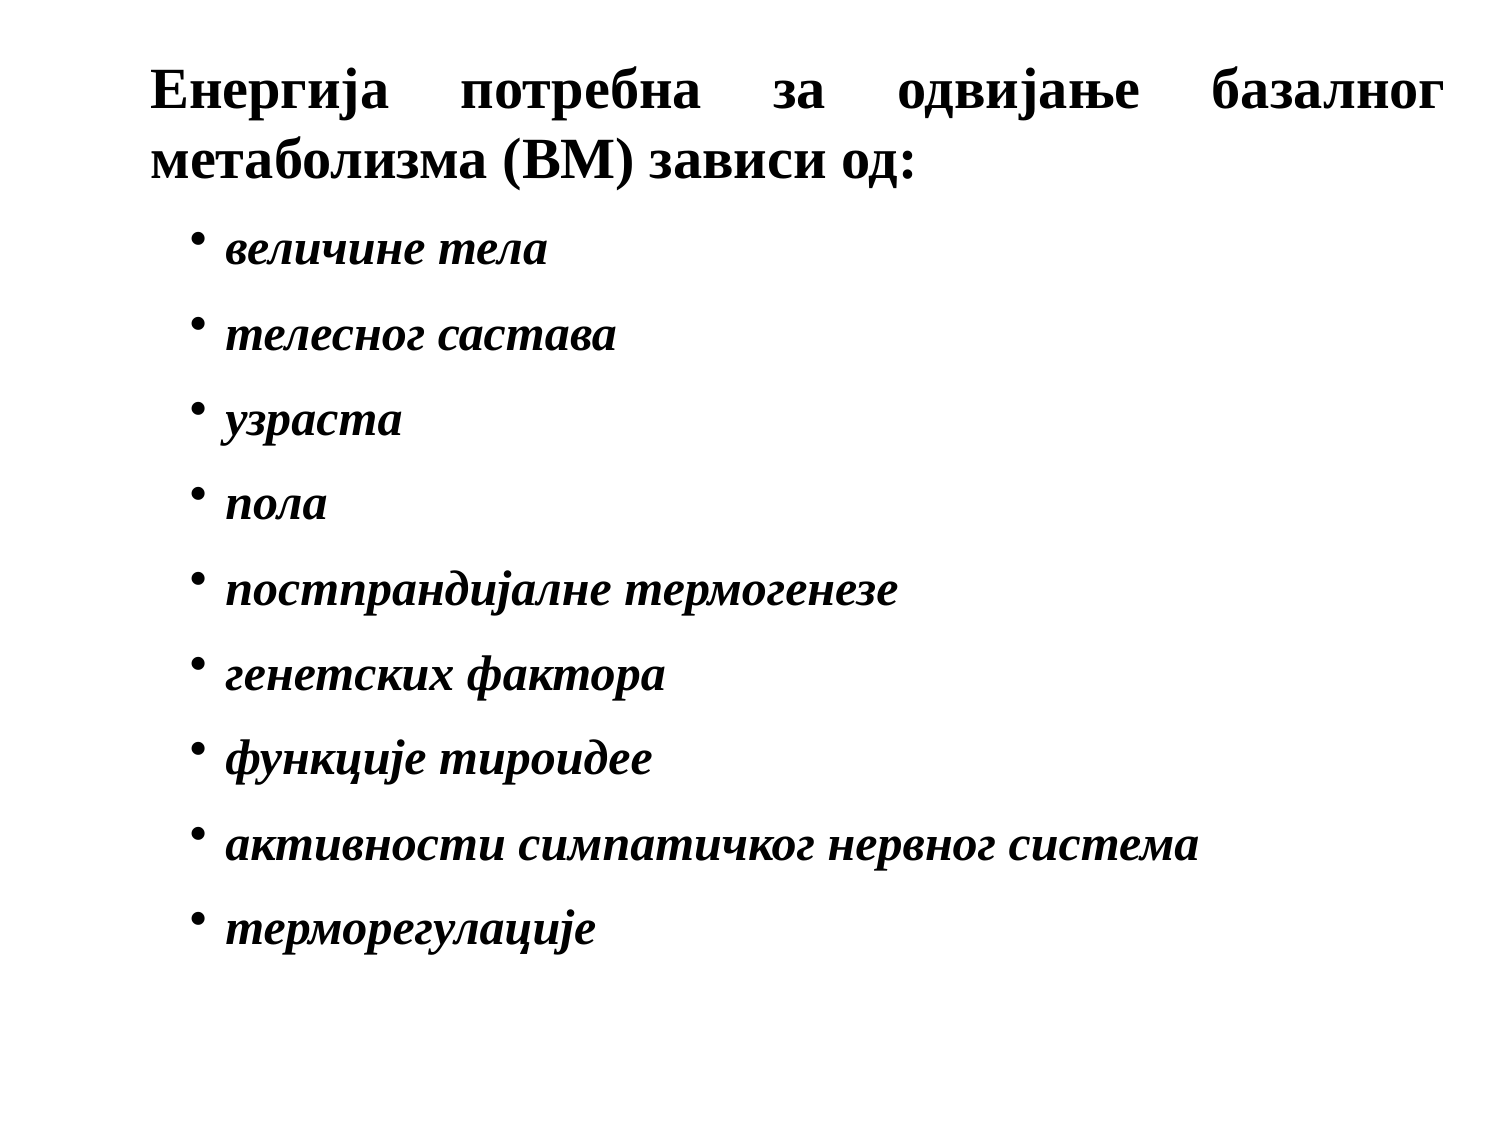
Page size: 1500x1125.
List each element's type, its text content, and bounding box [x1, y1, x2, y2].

text_box Енергија потребна за одвијање базалног метаболизма (BM) зависи од: величине тела телесног састава узраста пола постпрандијалне термогенезе генетских фактора функције тироидее активности симпатичког нервног система терморегулације [135, 42, 1461, 963]
